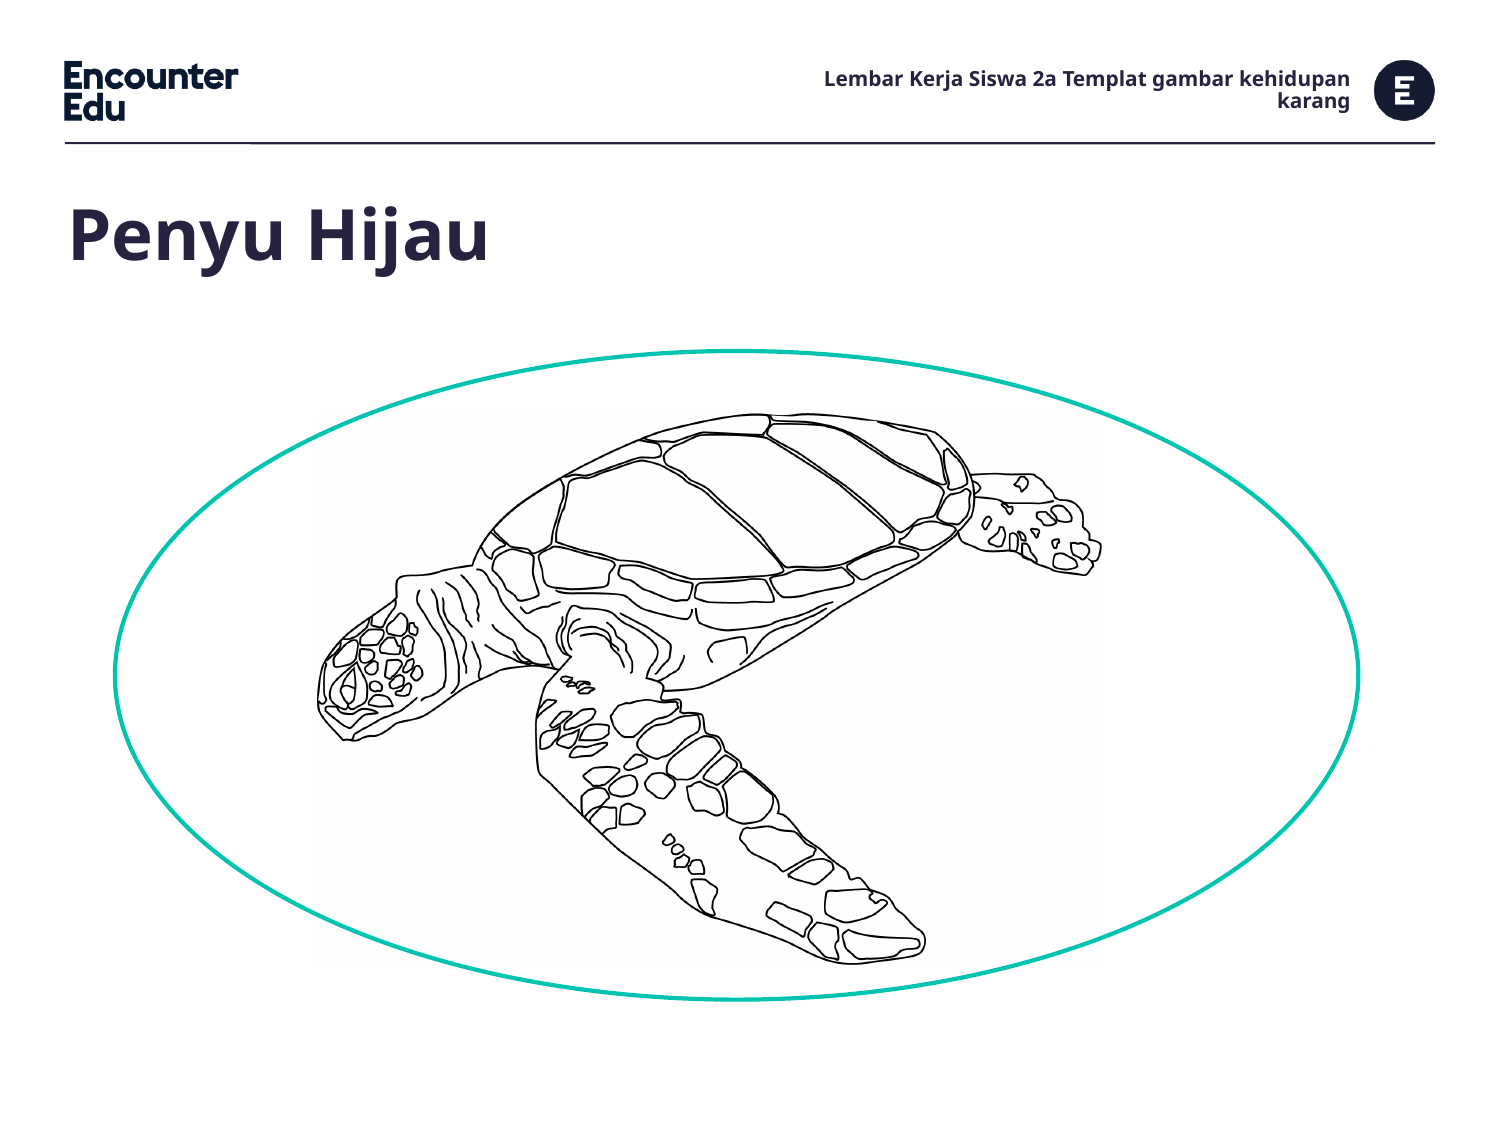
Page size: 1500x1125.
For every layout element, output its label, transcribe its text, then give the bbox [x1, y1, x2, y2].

list Penyu Hijau [59, 191, 929, 394]
picture [1372, 58, 1436, 122]
text_box [1102, 412, 1359, 938]
text_box [114, 436, 316, 915]
text_box [373, 366, 1100, 412]
picture [60, 59, 243, 122]
title Lembar Kerja Siswa 2a Templat gambar kehidupan karang [749, 67, 1359, 114]
text_box [457, 965, 1017, 1000]
picture [316, 412, 1102, 965]
